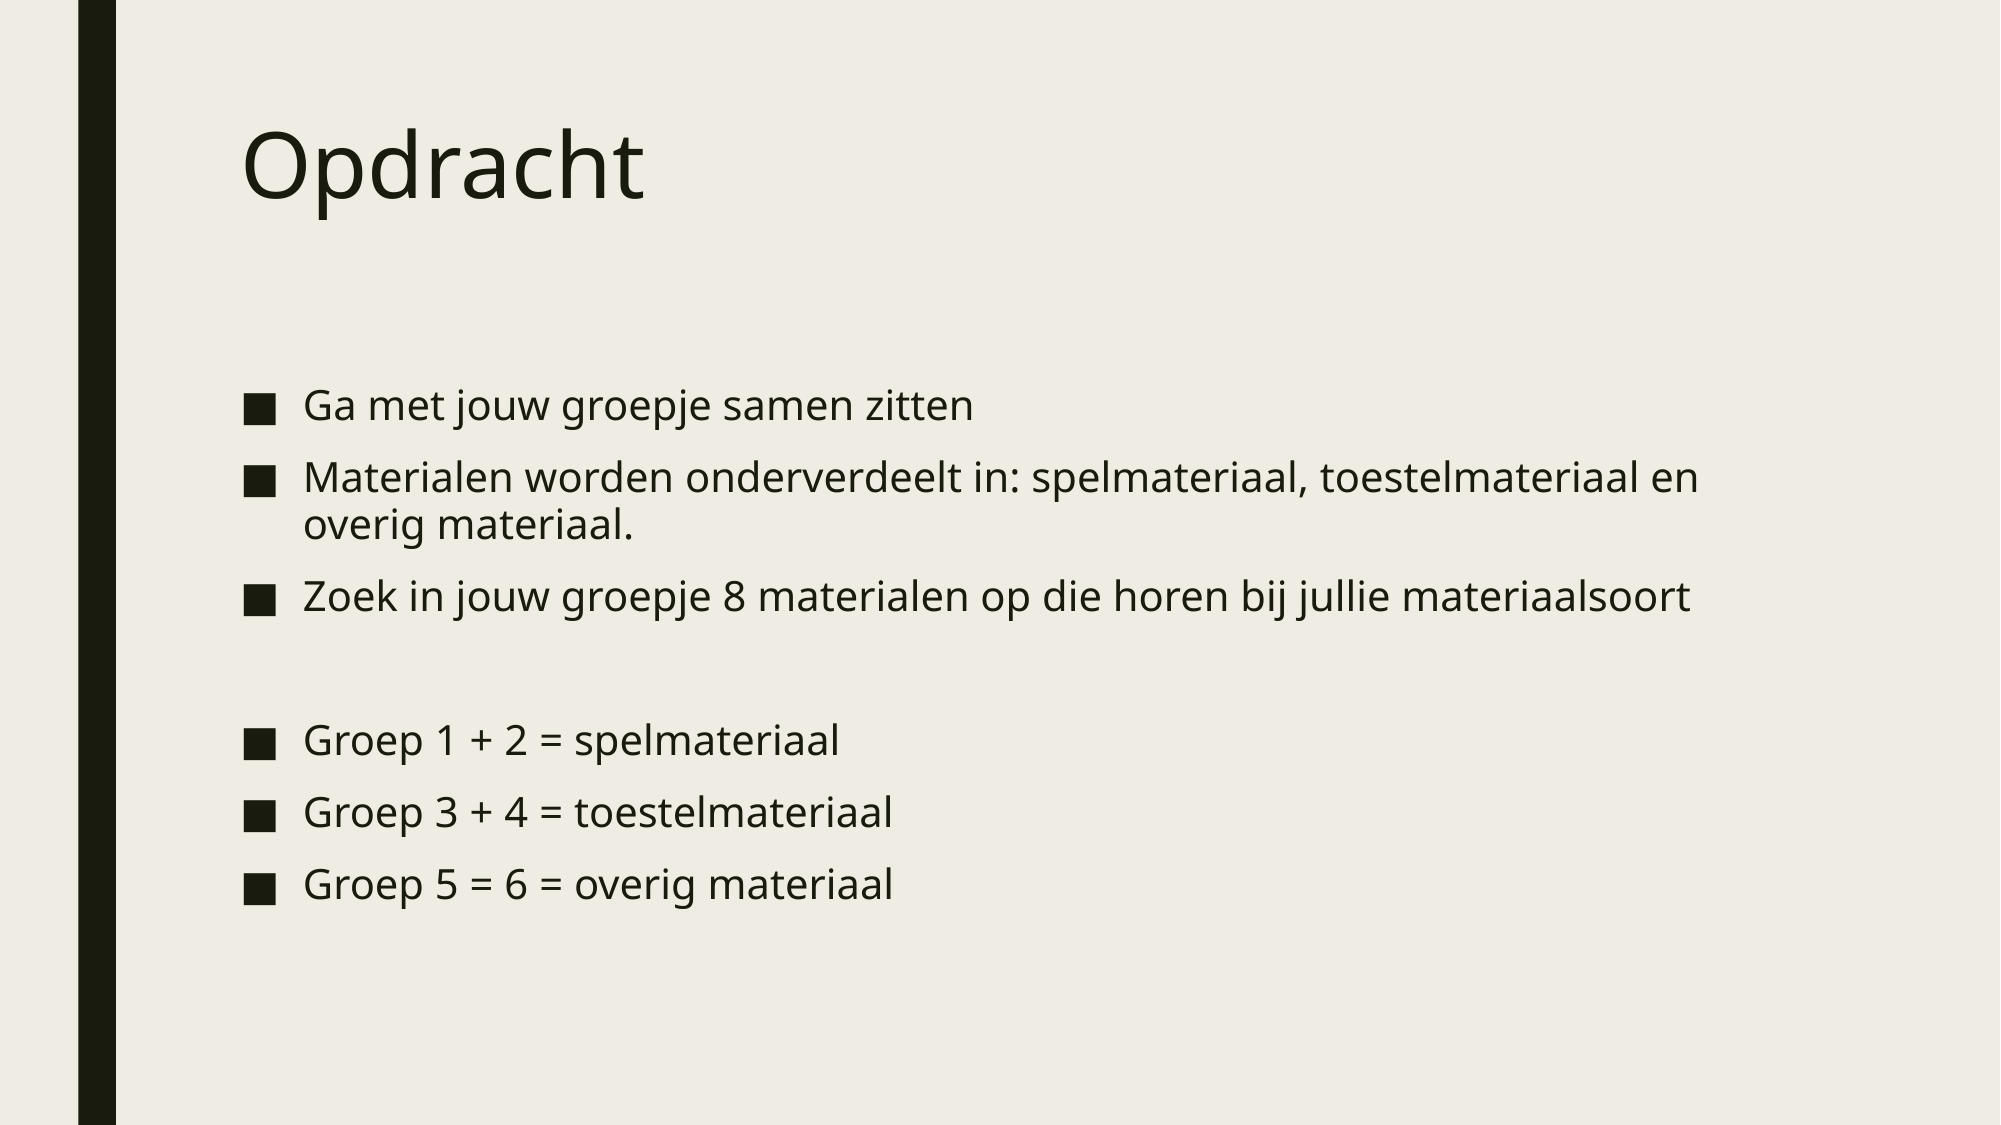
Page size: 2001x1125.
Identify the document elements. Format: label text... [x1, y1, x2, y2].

title Opdracht [225, 112, 1800, 357]
list Ga met jouw groepje samen zitten Materialen worden onderverdeelt in: spelmateriaal, toestelmateriaal en overig materiaal. Zoek in jouw groepje 8 materialen op die horen bij jullie materiaalsoort Groep 1 + 2 = spelmateriaal Groep 3 + 4 = toestelmateriaal Groep 5 = 6 = overig materiaal [225, 375, 1800, 963]
